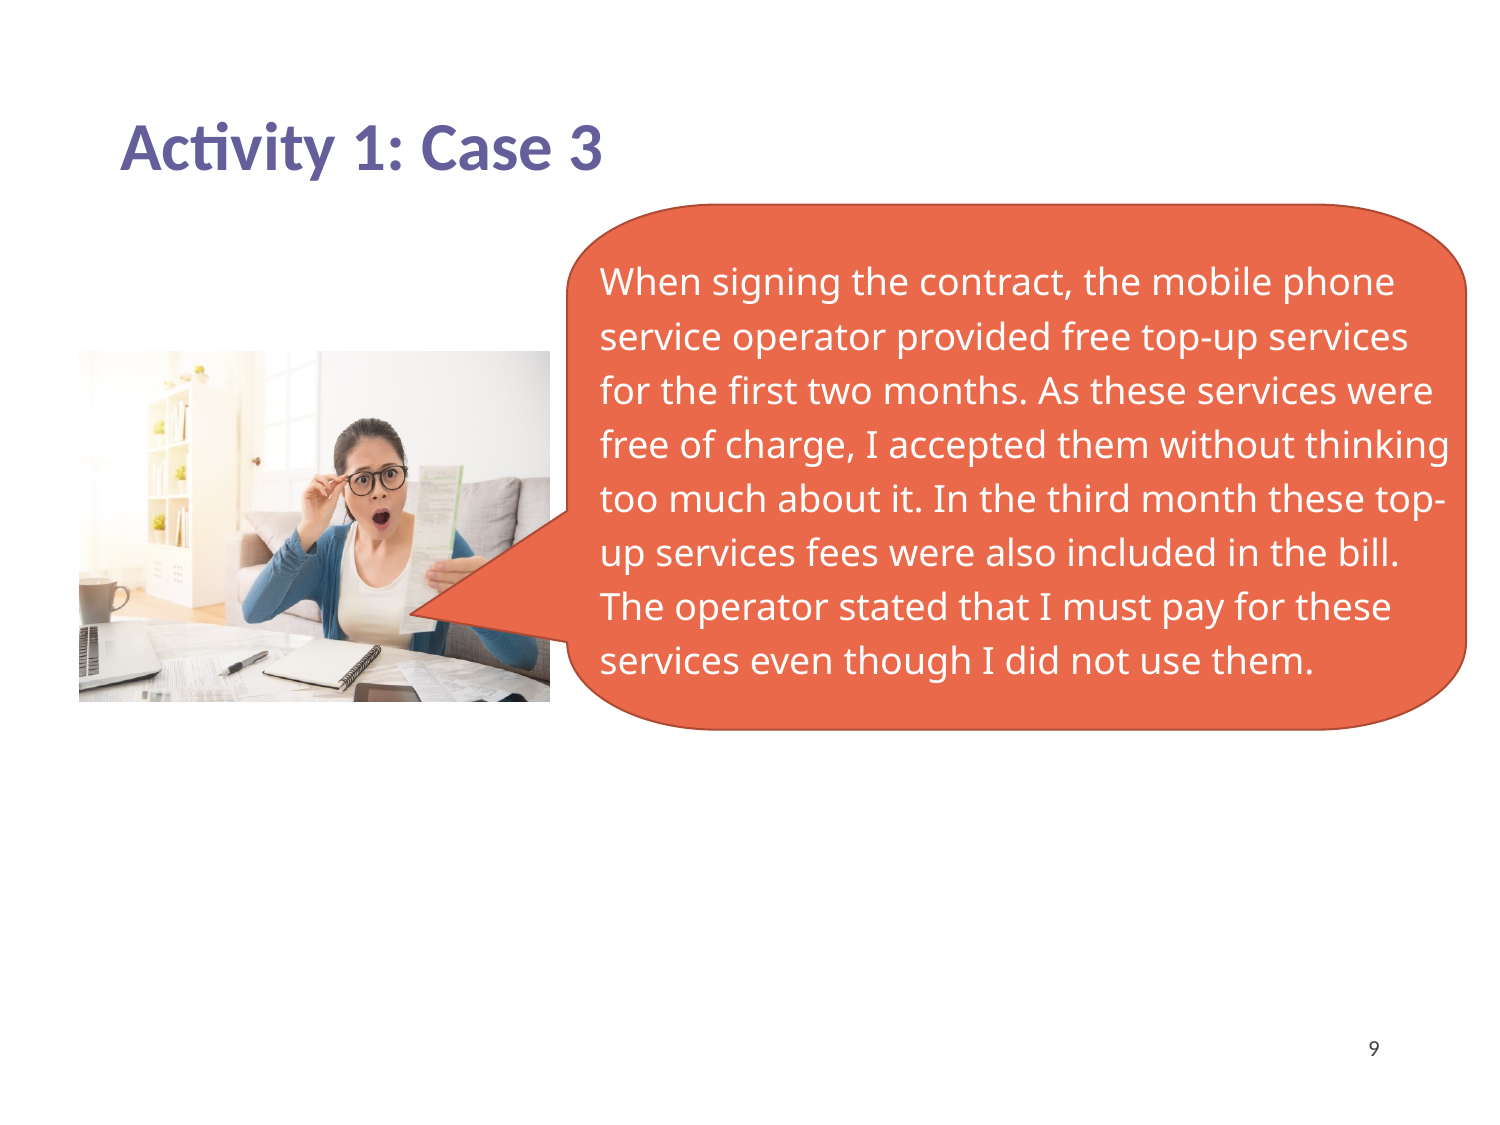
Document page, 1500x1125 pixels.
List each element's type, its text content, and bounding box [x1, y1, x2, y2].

list Activity 1: Case 3 [119, 113, 409, 217]
slide_number 9 [1353, 1035, 1381, 1062]
picture [79, 351, 409, 702]
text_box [409, 104, 1467, 828]
